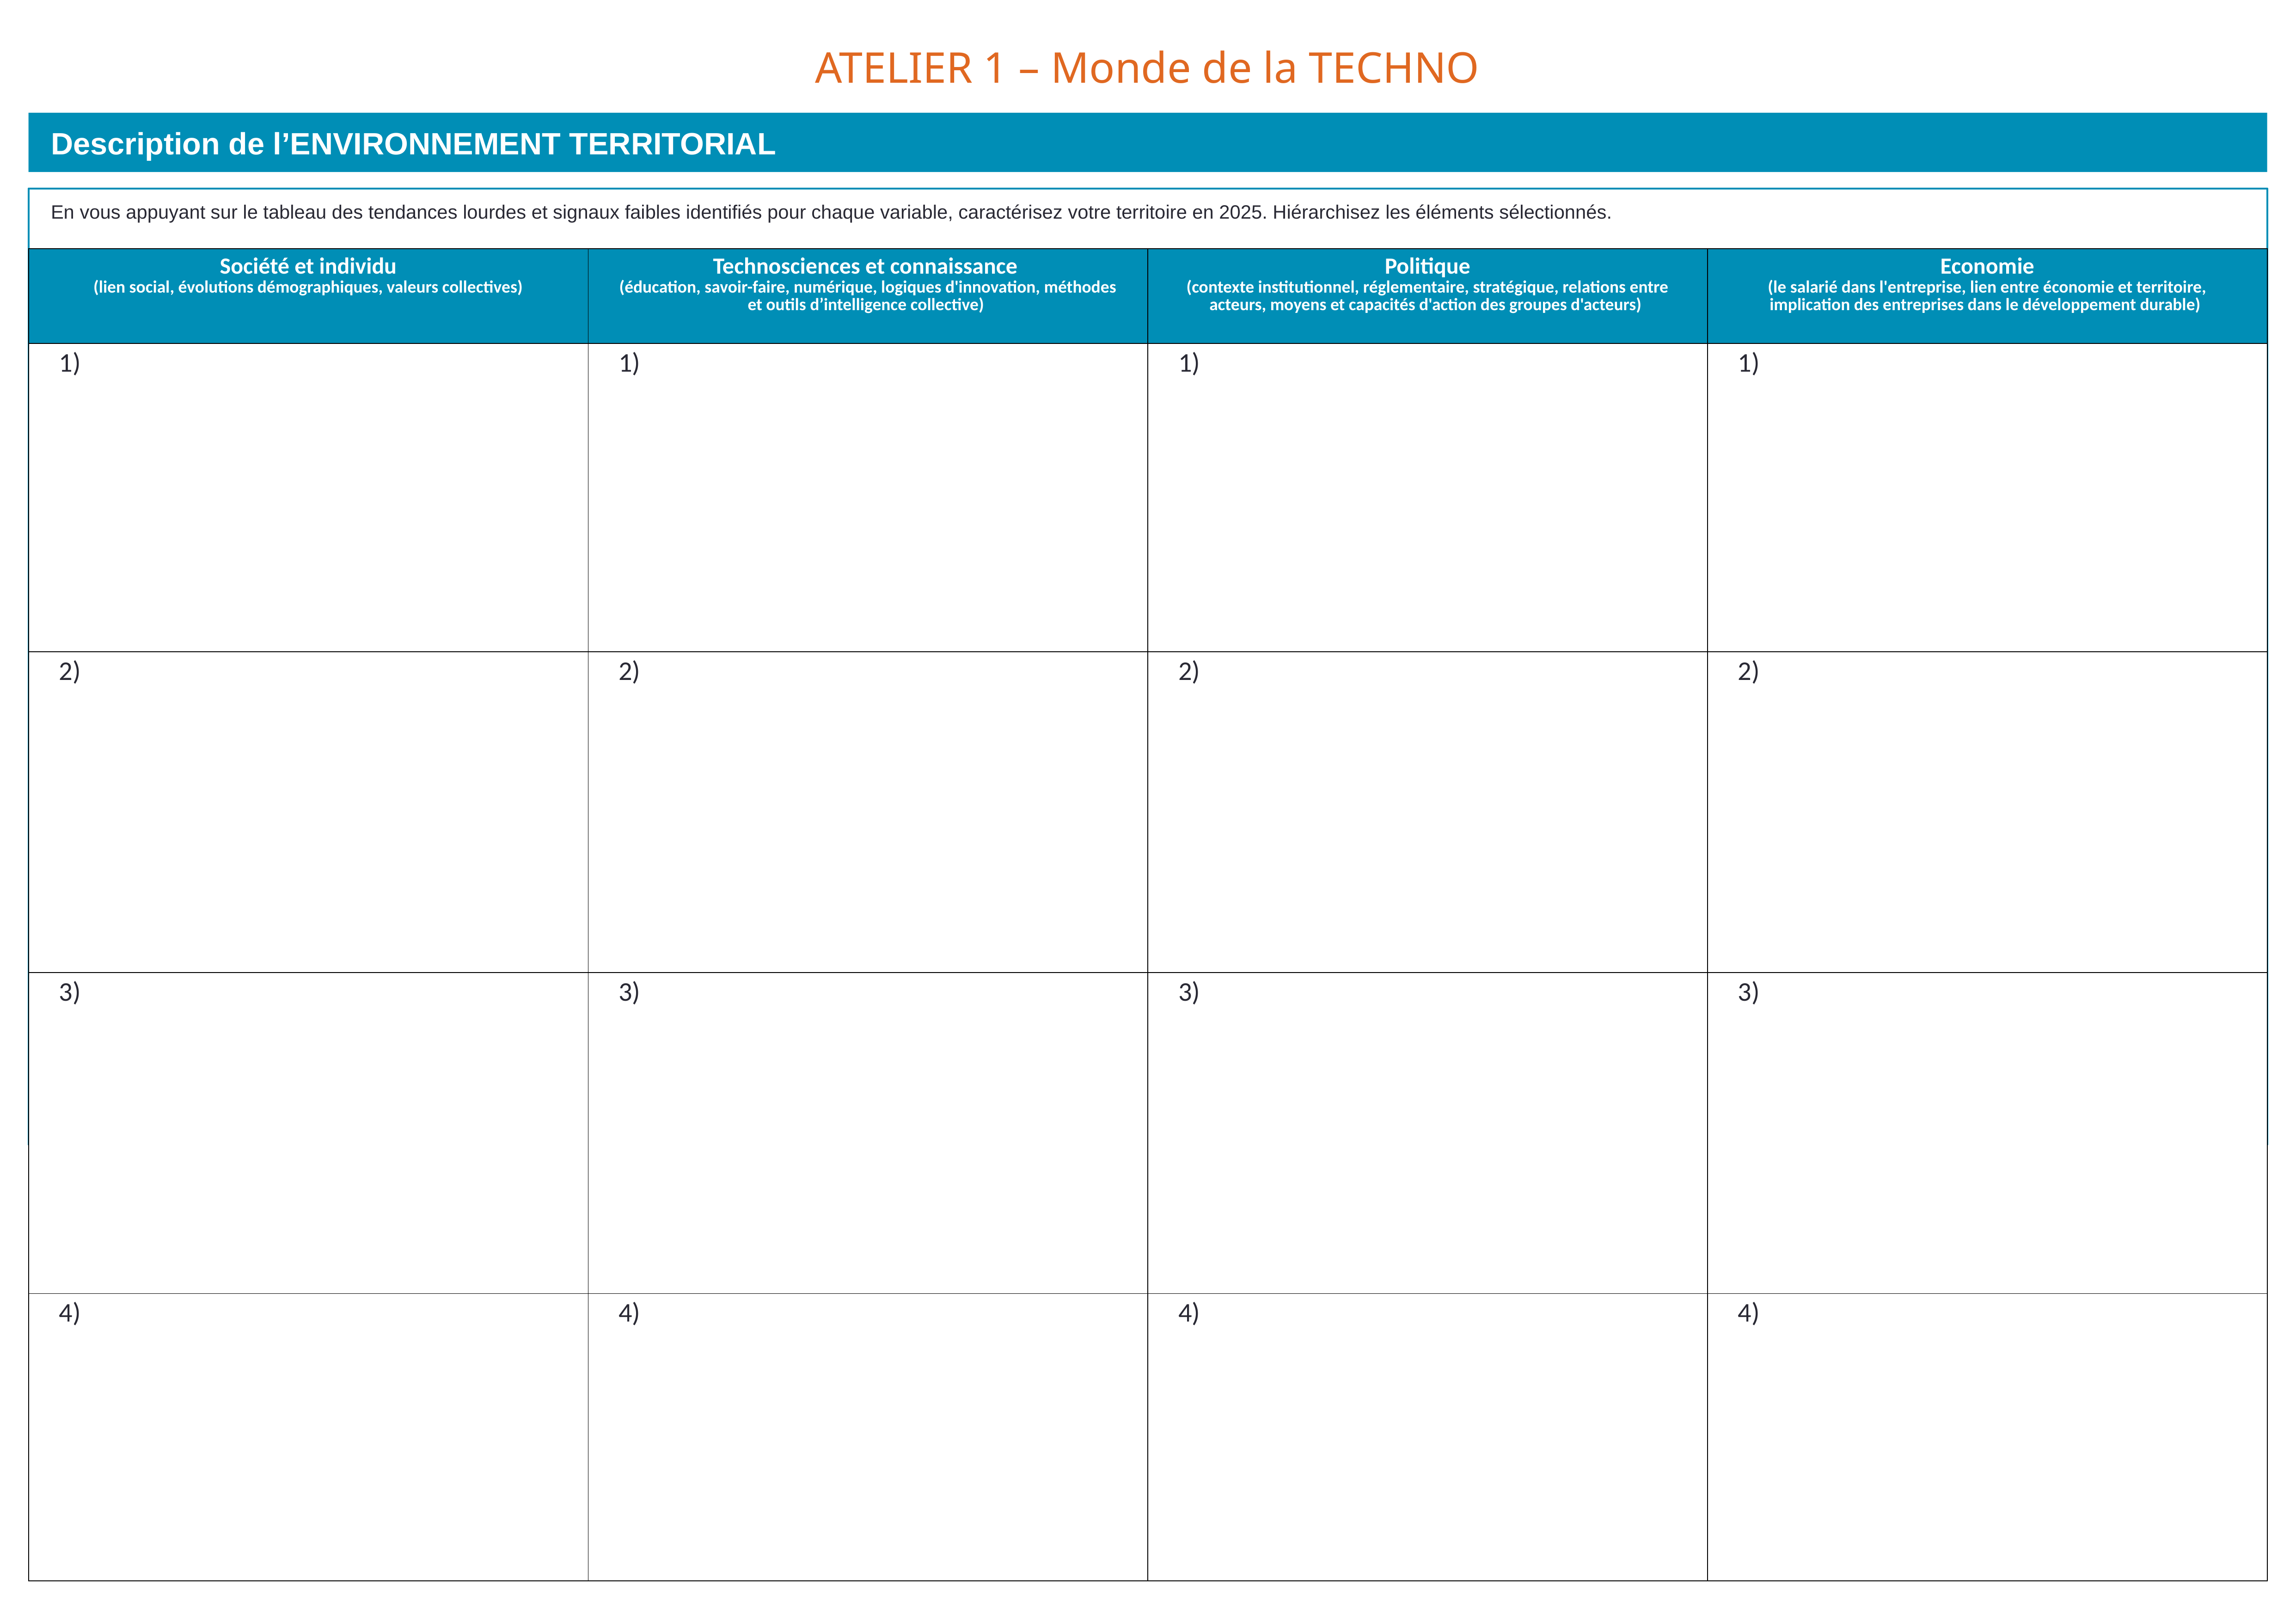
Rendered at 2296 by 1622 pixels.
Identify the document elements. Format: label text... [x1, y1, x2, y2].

table_cell 2) [588, 652, 1147, 972]
table_cell 2) [1148, 652, 1707, 972]
table_header Technosciences et connaissance (éducation, savoir-faire, numérique, logiques d'innovation, méthodes et outils d’intelligence collective) [588, 249, 1147, 343]
table_header Politique (contexte institutionnel, réglementaire, stratégique, relations entre acteurs, moyens et capacités d'action des groupes d'acteurs) [1148, 249, 1707, 343]
title ATELIER 1 – Monde de la TECHNO [0, 30, 2296, 102]
table_cell 1) [1148, 344, 1707, 651]
table_cell 2) [1708, 652, 2267, 972]
table_cell 1) [588, 344, 1147, 651]
table_cell 1) [29, 344, 588, 651]
table_header Economie (le salarié dans l'entreprise, lien entre économie et territoire, implication des entreprises dans le développement durable) [1708, 249, 2267, 343]
table_cell 3) [588, 973, 1147, 1293]
text_box Description de l’ENVIRONNEMENT TERRITORIAL [28, 112, 2267, 172]
table_cell 4) [1708, 1294, 2267, 1580]
table_cell 3) [29, 973, 588, 1293]
list En vous appuyant sur le tableau des tendances lourdes et signaux faibles identifiés pour chaque variable, caractérisez votre territoire en 2025. Hiérarchisez les éléments sélectionnés. [28, 188, 2268, 1145]
table_cell 4) [29, 1294, 588, 1580]
table_cell 2) [29, 652, 588, 972]
table_cell 3) [1708, 973, 2267, 1293]
table_cell 3) [1148, 973, 1707, 1293]
table_cell 4) [1148, 1294, 1707, 1580]
table_cell 4) [588, 1294, 1147, 1580]
table_header Société et individu (lien social, évolutions démographiques, valeurs collectives) [29, 249, 588, 343]
table_cell 1) [1708, 344, 2267, 651]
